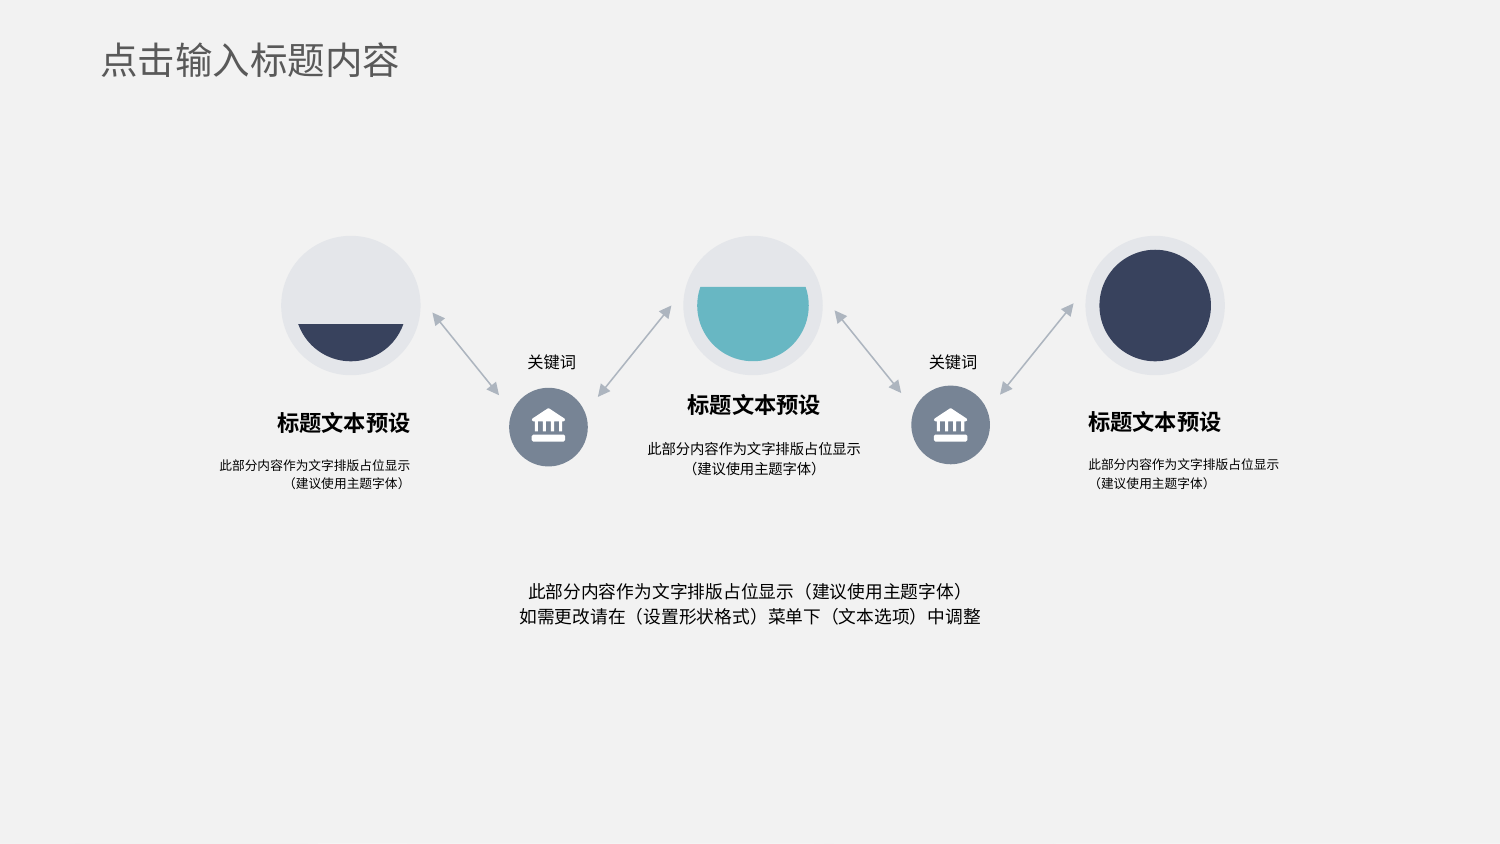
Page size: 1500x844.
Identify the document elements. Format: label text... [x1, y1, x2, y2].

text_box 点击输入标题内容 [100, 28, 450, 91]
text_box 此部分内容作为文字排版占位显示（建议使用主题字体） 如需更改请在（设置形状格式）菜单下（文本选项）中调整 [403, 568, 1097, 635]
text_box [182, 235, 1317, 500]
